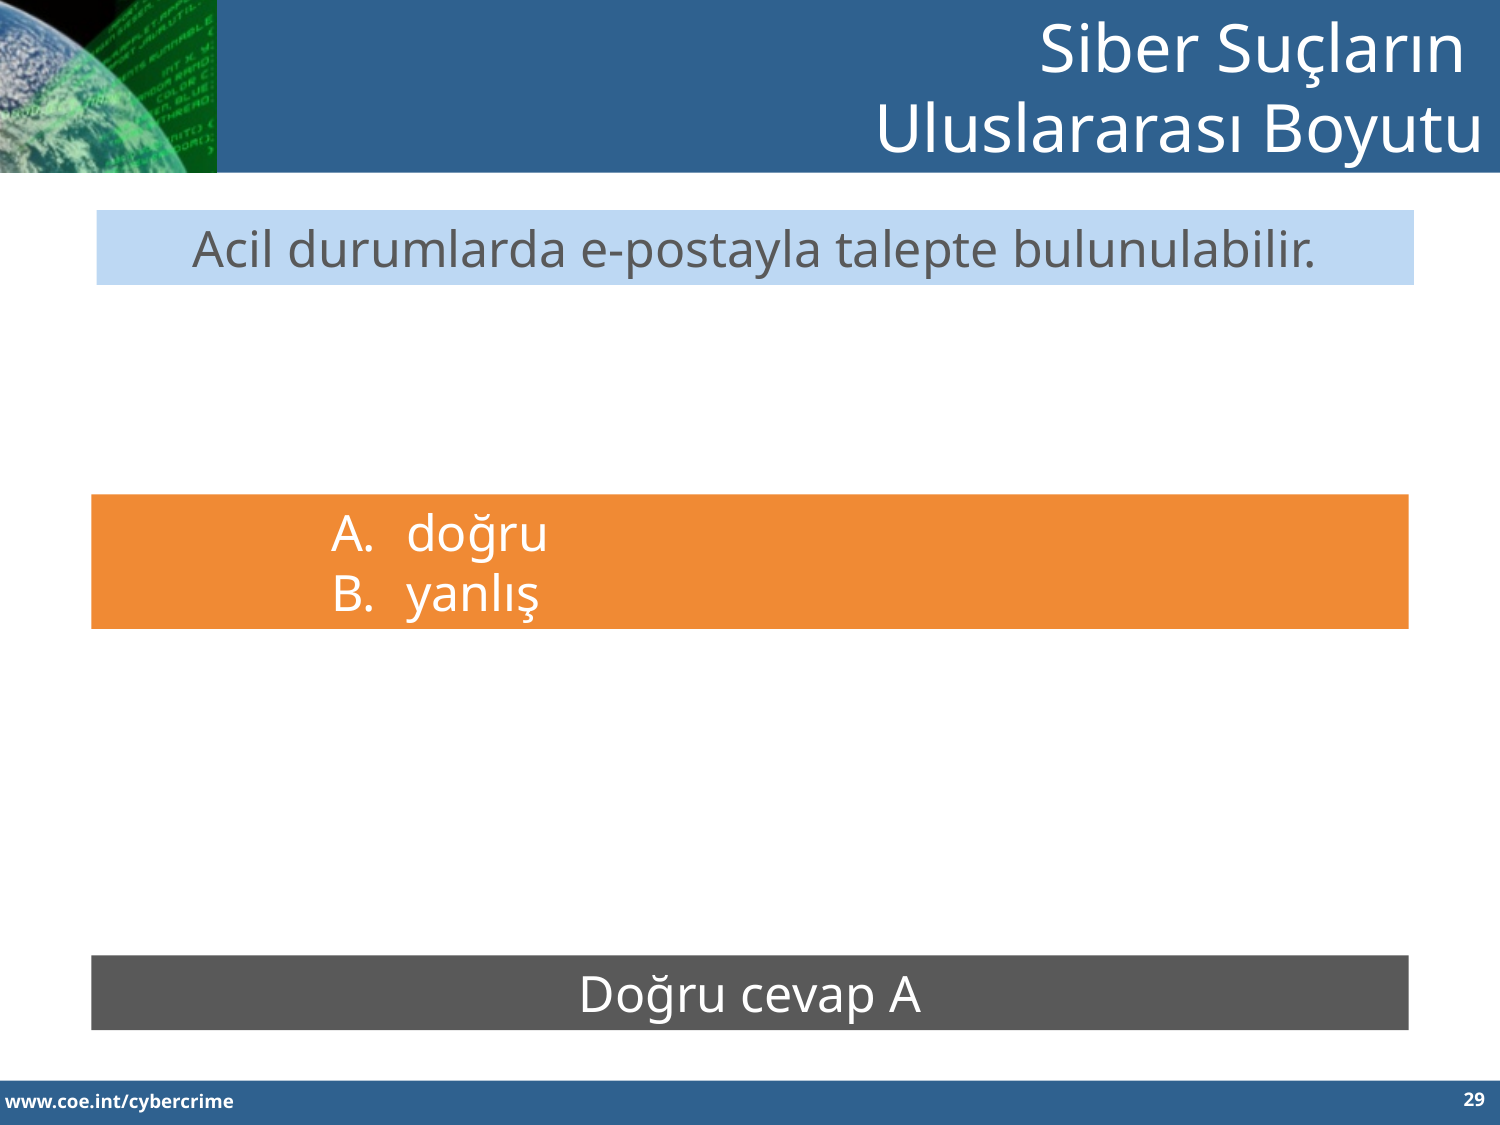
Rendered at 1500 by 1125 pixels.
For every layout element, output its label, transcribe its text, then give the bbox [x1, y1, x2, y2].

text_box Siber Suçların Uluslararası Boyutu [329, 9, 1500, 162]
text_box Acil durumlarda e-postayla talepte bulunulabilir. [96, 210, 1414, 285]
picture [0, 1, 217, 173]
slide_number 29 [1149, 1079, 1500, 1125]
text_box Doğru cevap A [91, 955, 1409, 1031]
text_box doğru yanlış [91, 494, 1409, 629]
